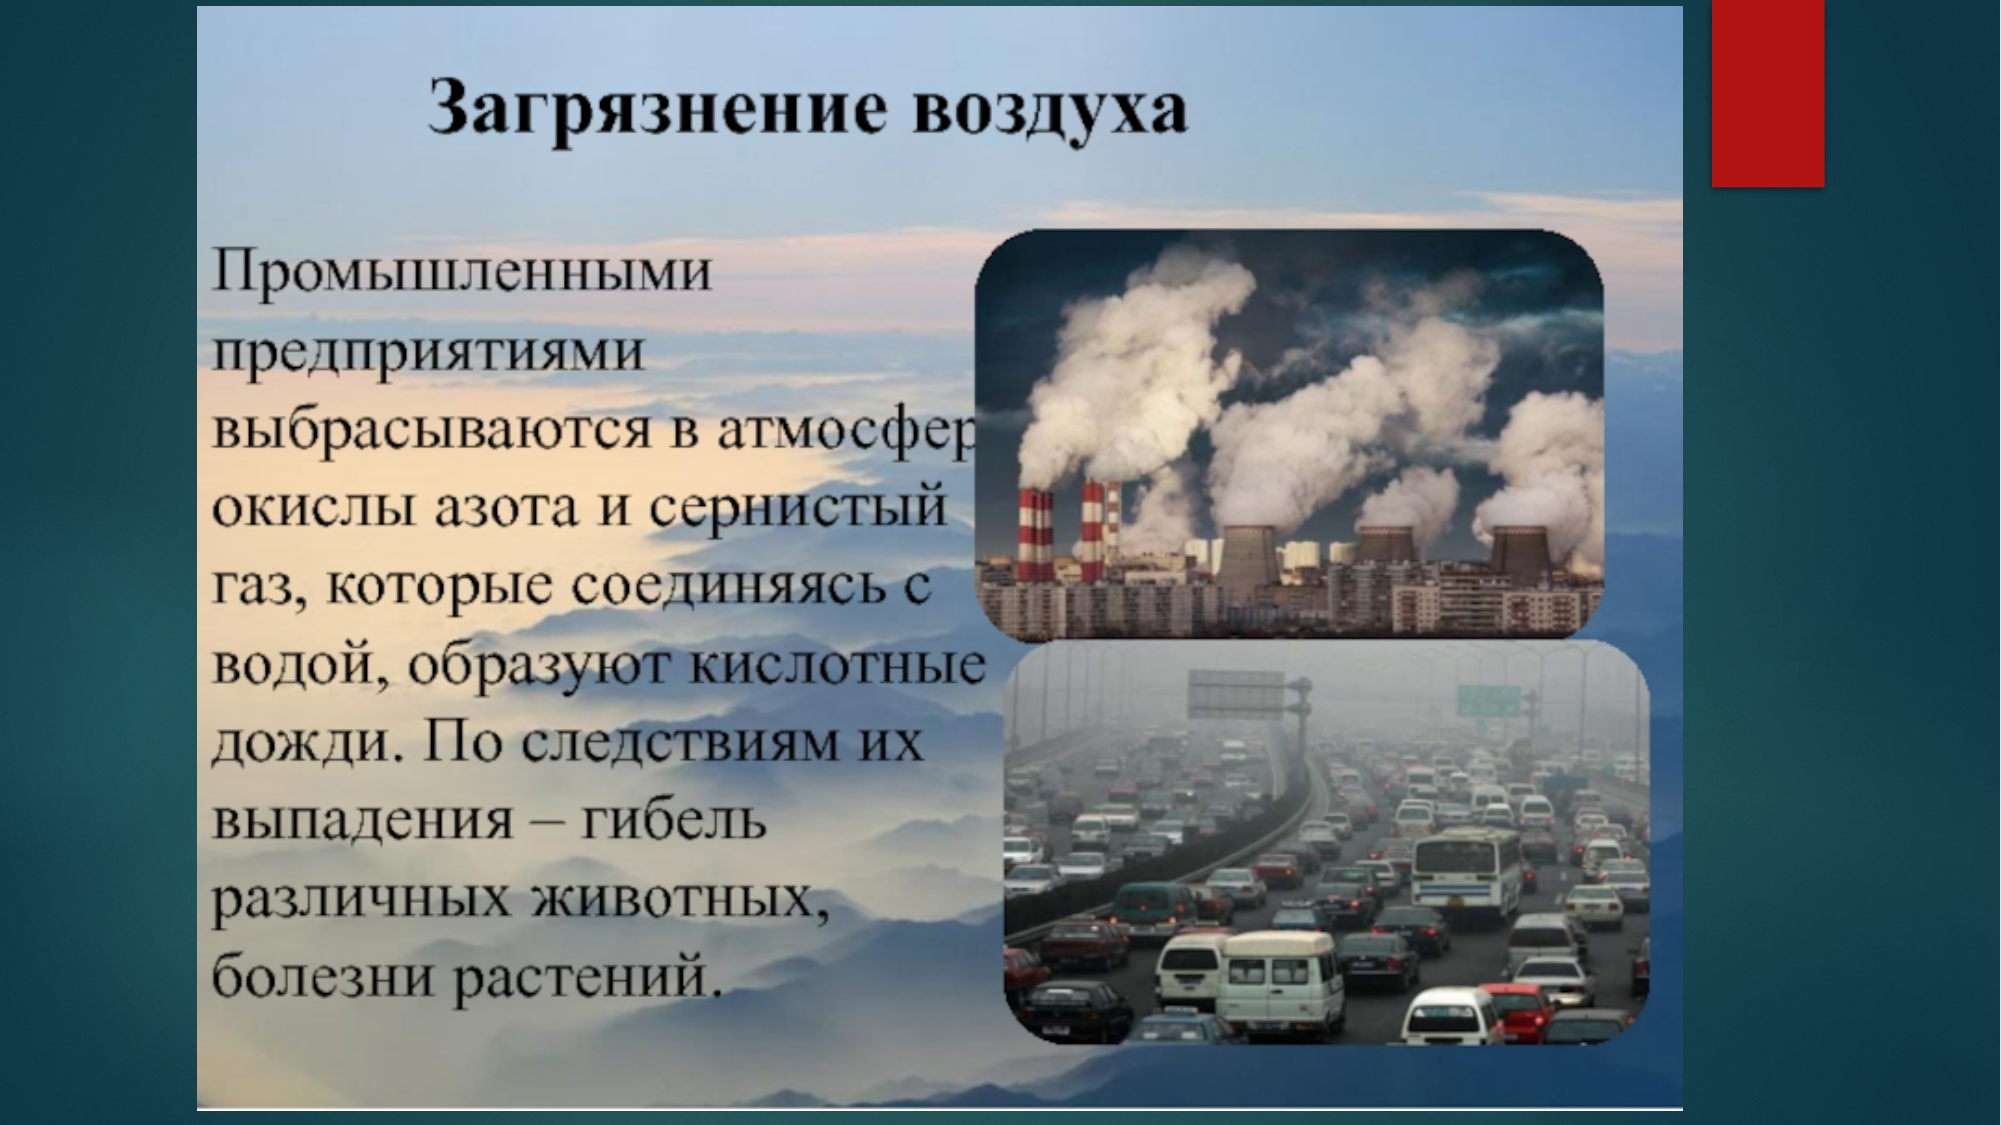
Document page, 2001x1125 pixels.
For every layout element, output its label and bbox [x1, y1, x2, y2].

picture [0, 0, 1683, 1125]
